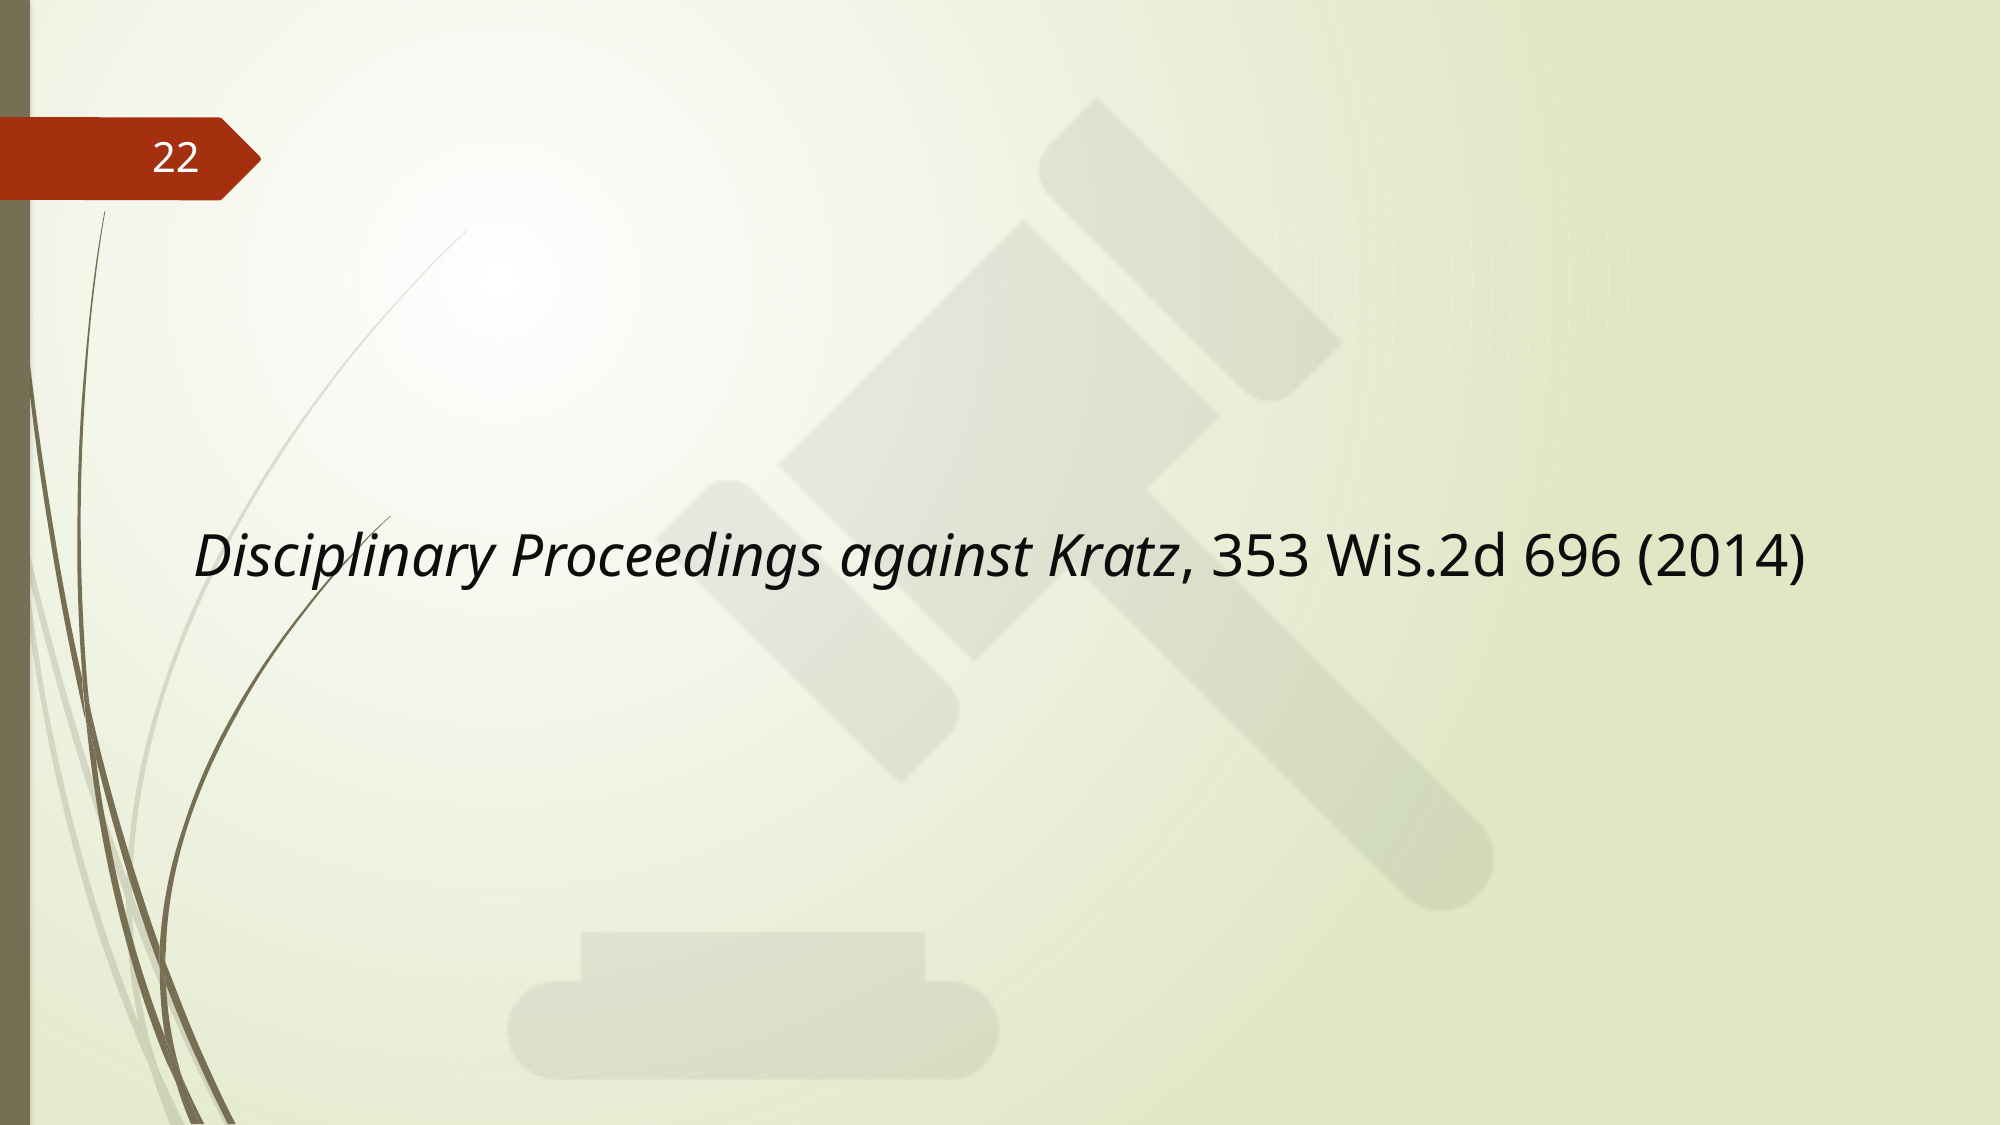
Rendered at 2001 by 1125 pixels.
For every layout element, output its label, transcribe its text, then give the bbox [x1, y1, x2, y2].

slide_number 22 [87, 129, 216, 190]
text_box Disciplinary Proceedings against Kratz, 353 Wis.2d 696 (2014) [1592, 511, 1822, 666]
text_box Disciplinary Proceedings against Kratz, 353 Wis.2d 696 (2014) [178, 511, 406, 666]
picture [410, 0, 1590, 1125]
